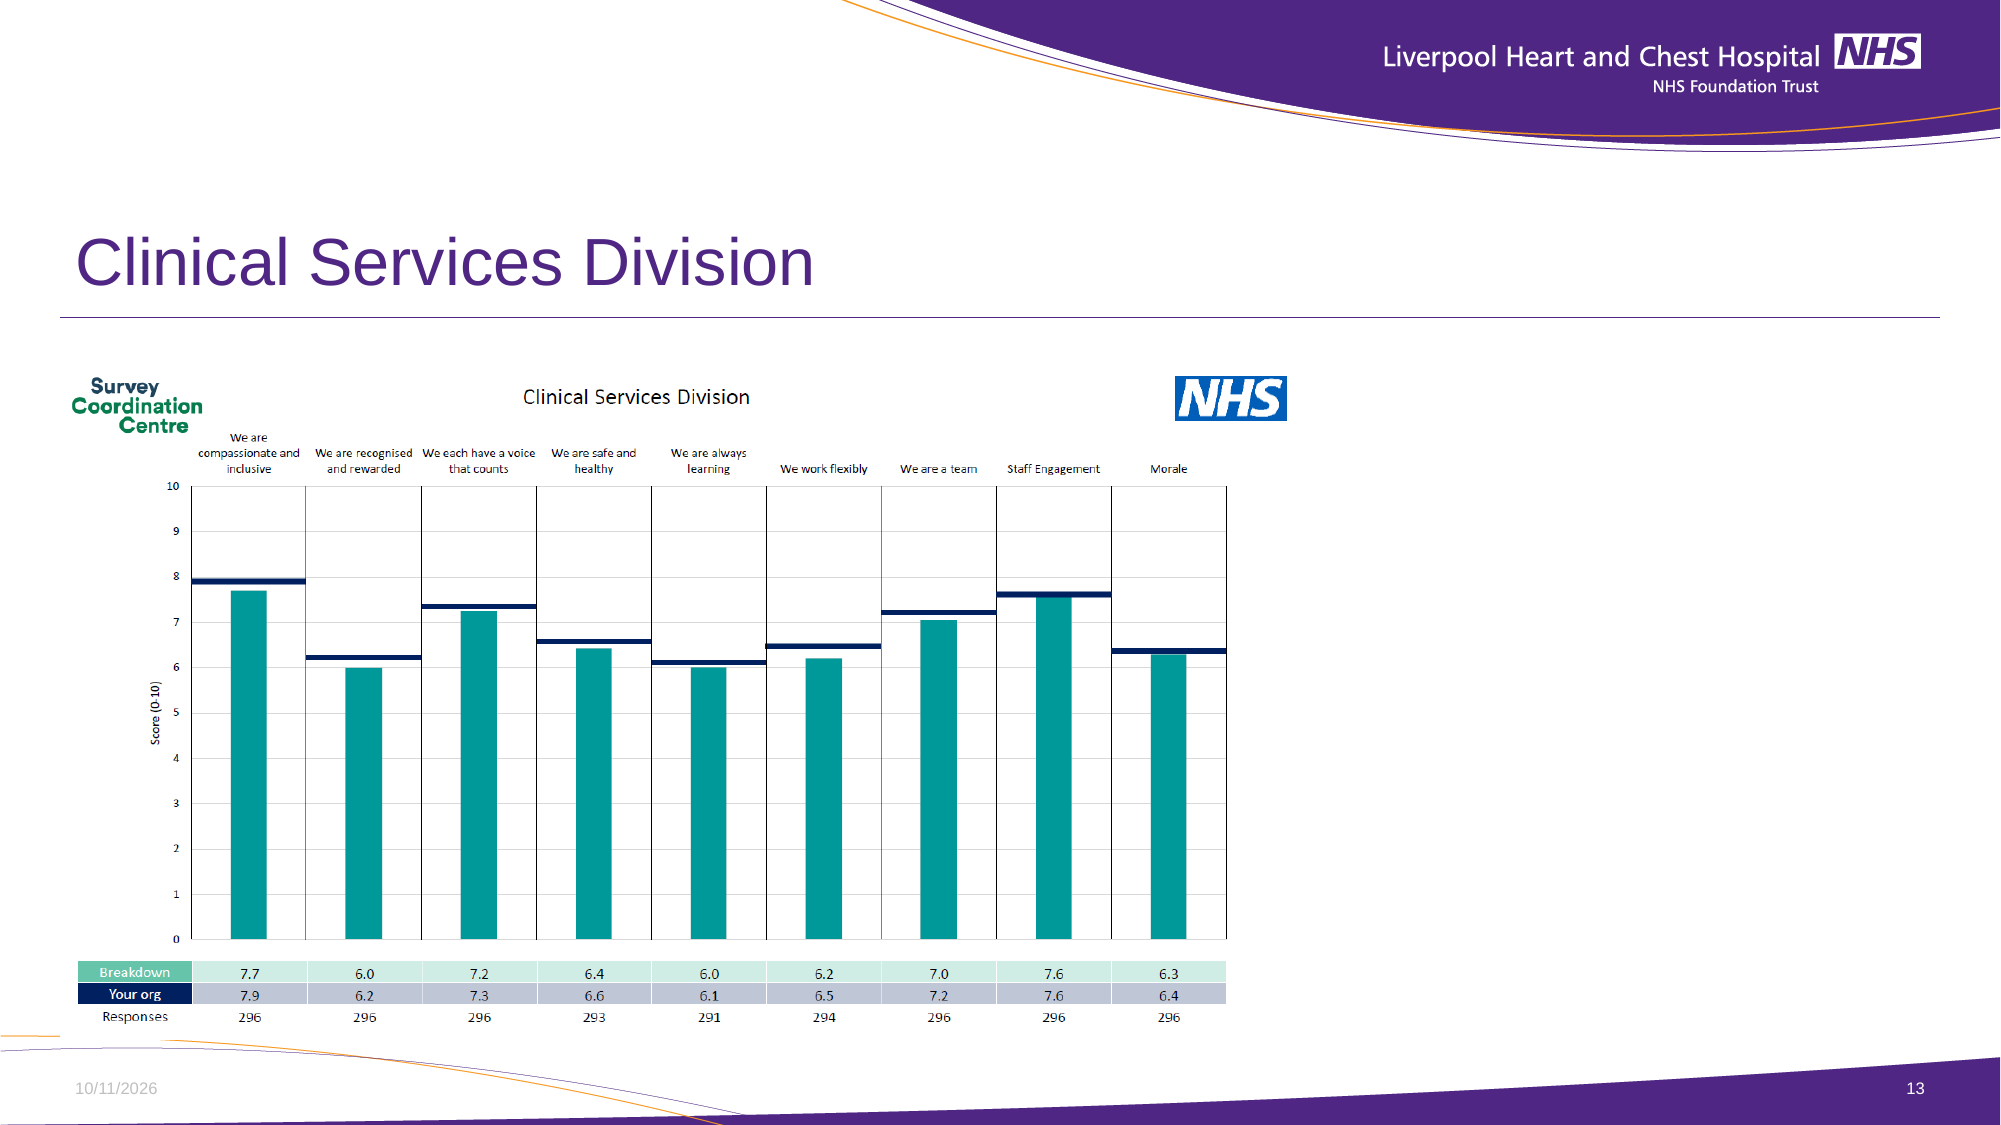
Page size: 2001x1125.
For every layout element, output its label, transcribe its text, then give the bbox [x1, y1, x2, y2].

slide_number 13 [1489, 1058, 1940, 1118]
title Clinical Services Division [60, 168, 1940, 307]
picture [0, 0, 2001, 1125]
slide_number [60, 1058, 511, 1118]
